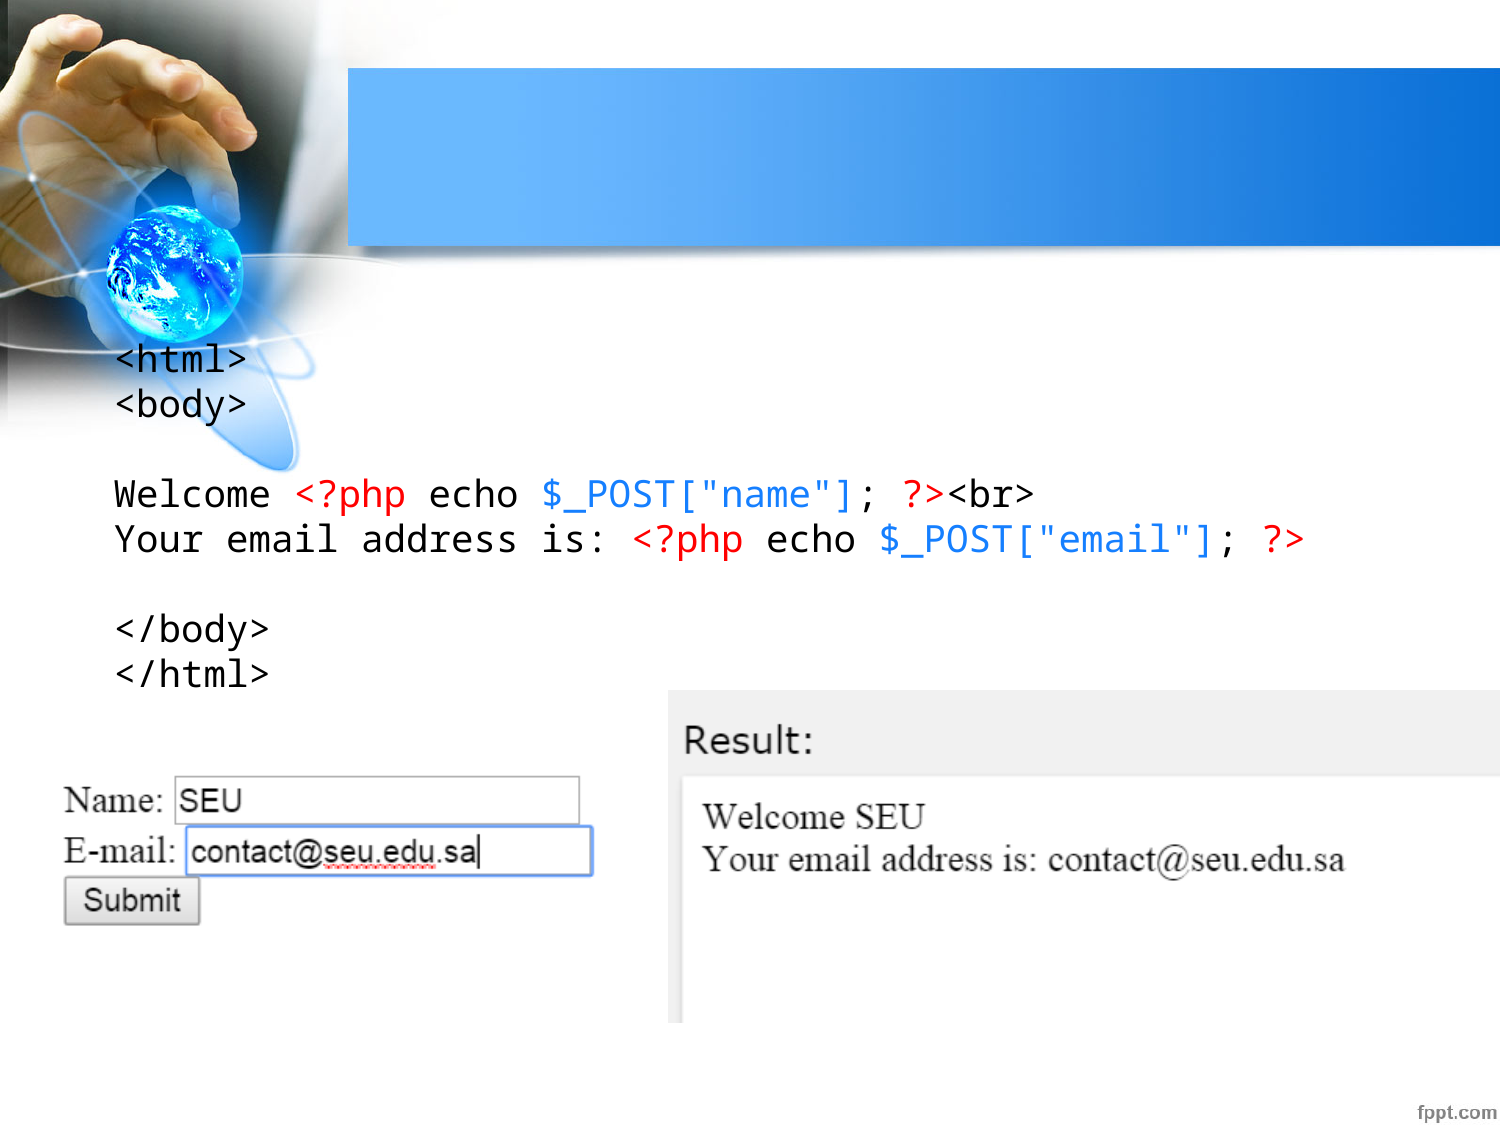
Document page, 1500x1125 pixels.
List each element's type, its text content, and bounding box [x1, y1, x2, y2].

picture [0, 0, 1500, 1125]
text_box <html> <body> Welcome <?php echo $_POST["name"]; ?><br> Your email address is: <?php echo $_POST["email"]; ?> </body> </html> [98, 327, 1377, 703]
